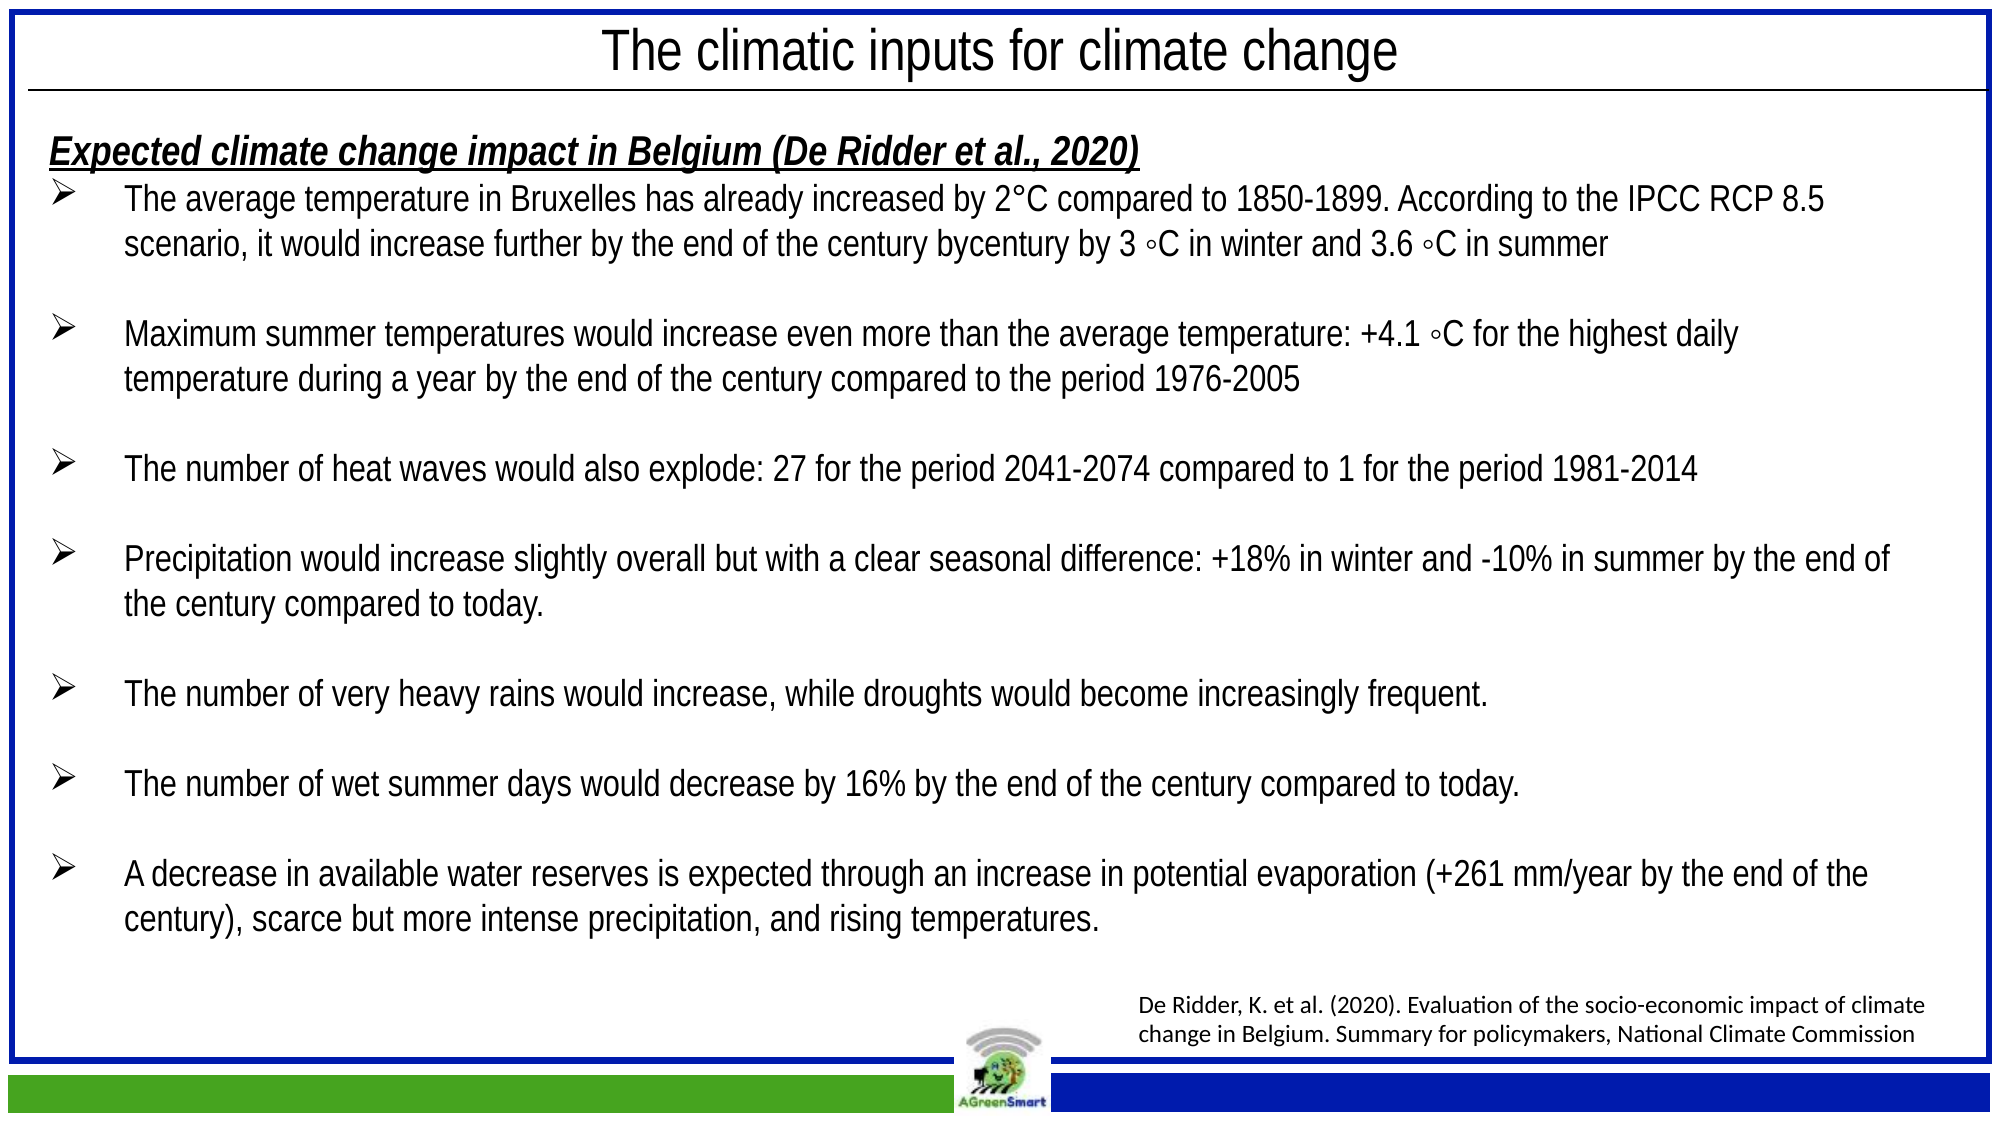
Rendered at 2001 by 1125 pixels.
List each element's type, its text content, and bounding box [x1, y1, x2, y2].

picture [954, 1019, 1051, 1116]
text_box Expected climate change impact in Belgium (De Ridder et al., 2020) The average temperature in Bruxelles has already increased by 2°C compared to 1850-1899. According to the IPCC RCP 8.5 scenario, it would increase further by the end of the century bycentury by 3 ◦C in winter and 3.6 ◦C in summer Maximum summer temperatures would increase even more than the average temperature: +4.1 ◦C for the highest daily temperature during a year by the end of the century compared to the period 1976-2005 The number of heat waves would also explode: 27 for the period 2041-2074 compared to 1 for the period 1981-2014 Precipitation would increase slightly overall but with a clear seasonal difference: +18% in winter and -10% in summer by the end of the century compared to today. The number of very heavy rains would increase, while droughts would become increasingly frequent. The number of wet summer days would decrease by 16% by the end of the century compared to today. A decrease in available water reserves is expected through an increase in potential evaporation (+261 mm/year by the end of the century), scarce but more intense precipitation, and rising temperatures. [34, 116, 1927, 947]
text_box De Ridder, K. et al. (2020). Evaluation of the socio-economic impact of climate change in Belgium. Summary for policymakers, National Climate Commission [1123, 980, 2000, 1056]
text_box The climatic inputs for climate change [0, 5, 2000, 90]
